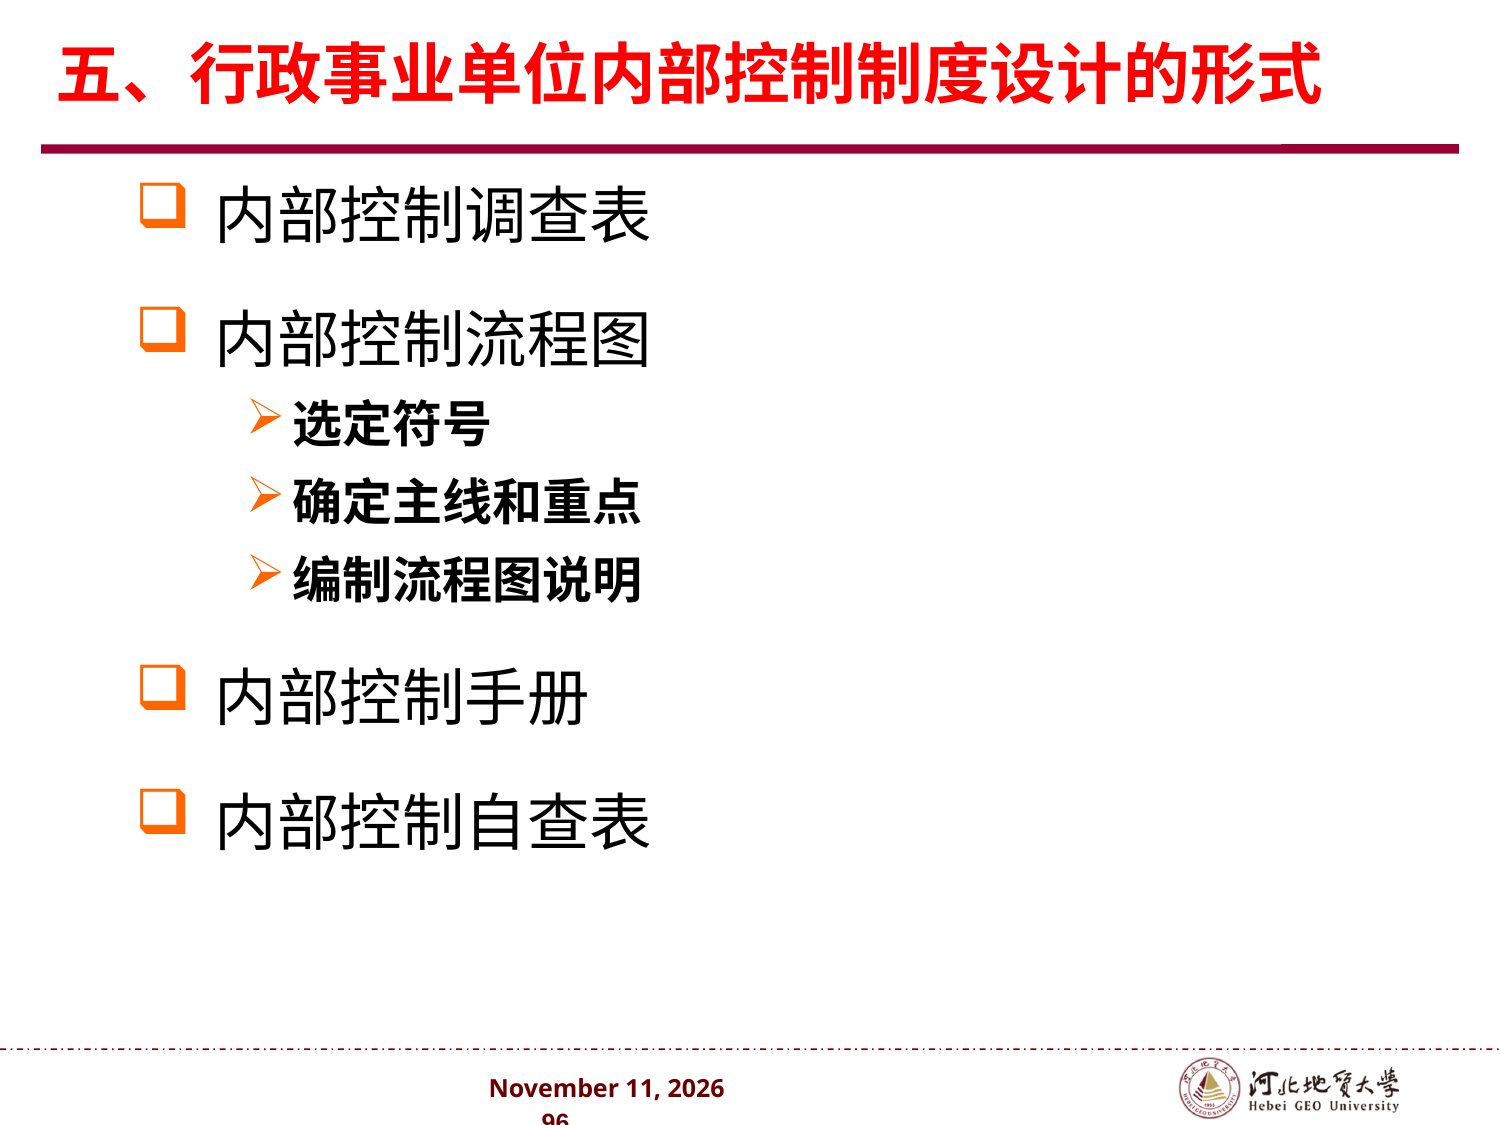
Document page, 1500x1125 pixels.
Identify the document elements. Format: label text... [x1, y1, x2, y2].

title 五、行政事业单位内部控制制度设计的形式 [40, 18, 1460, 126]
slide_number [473, 1064, 990, 1109]
picture [1159, 1049, 1420, 1125]
text_box 内部控制调查表 内部控制流程图 选定符号 确定主线和重点 编制流程图说明 内部控制手册 内部控制自查表 [135, 160, 1192, 1031]
